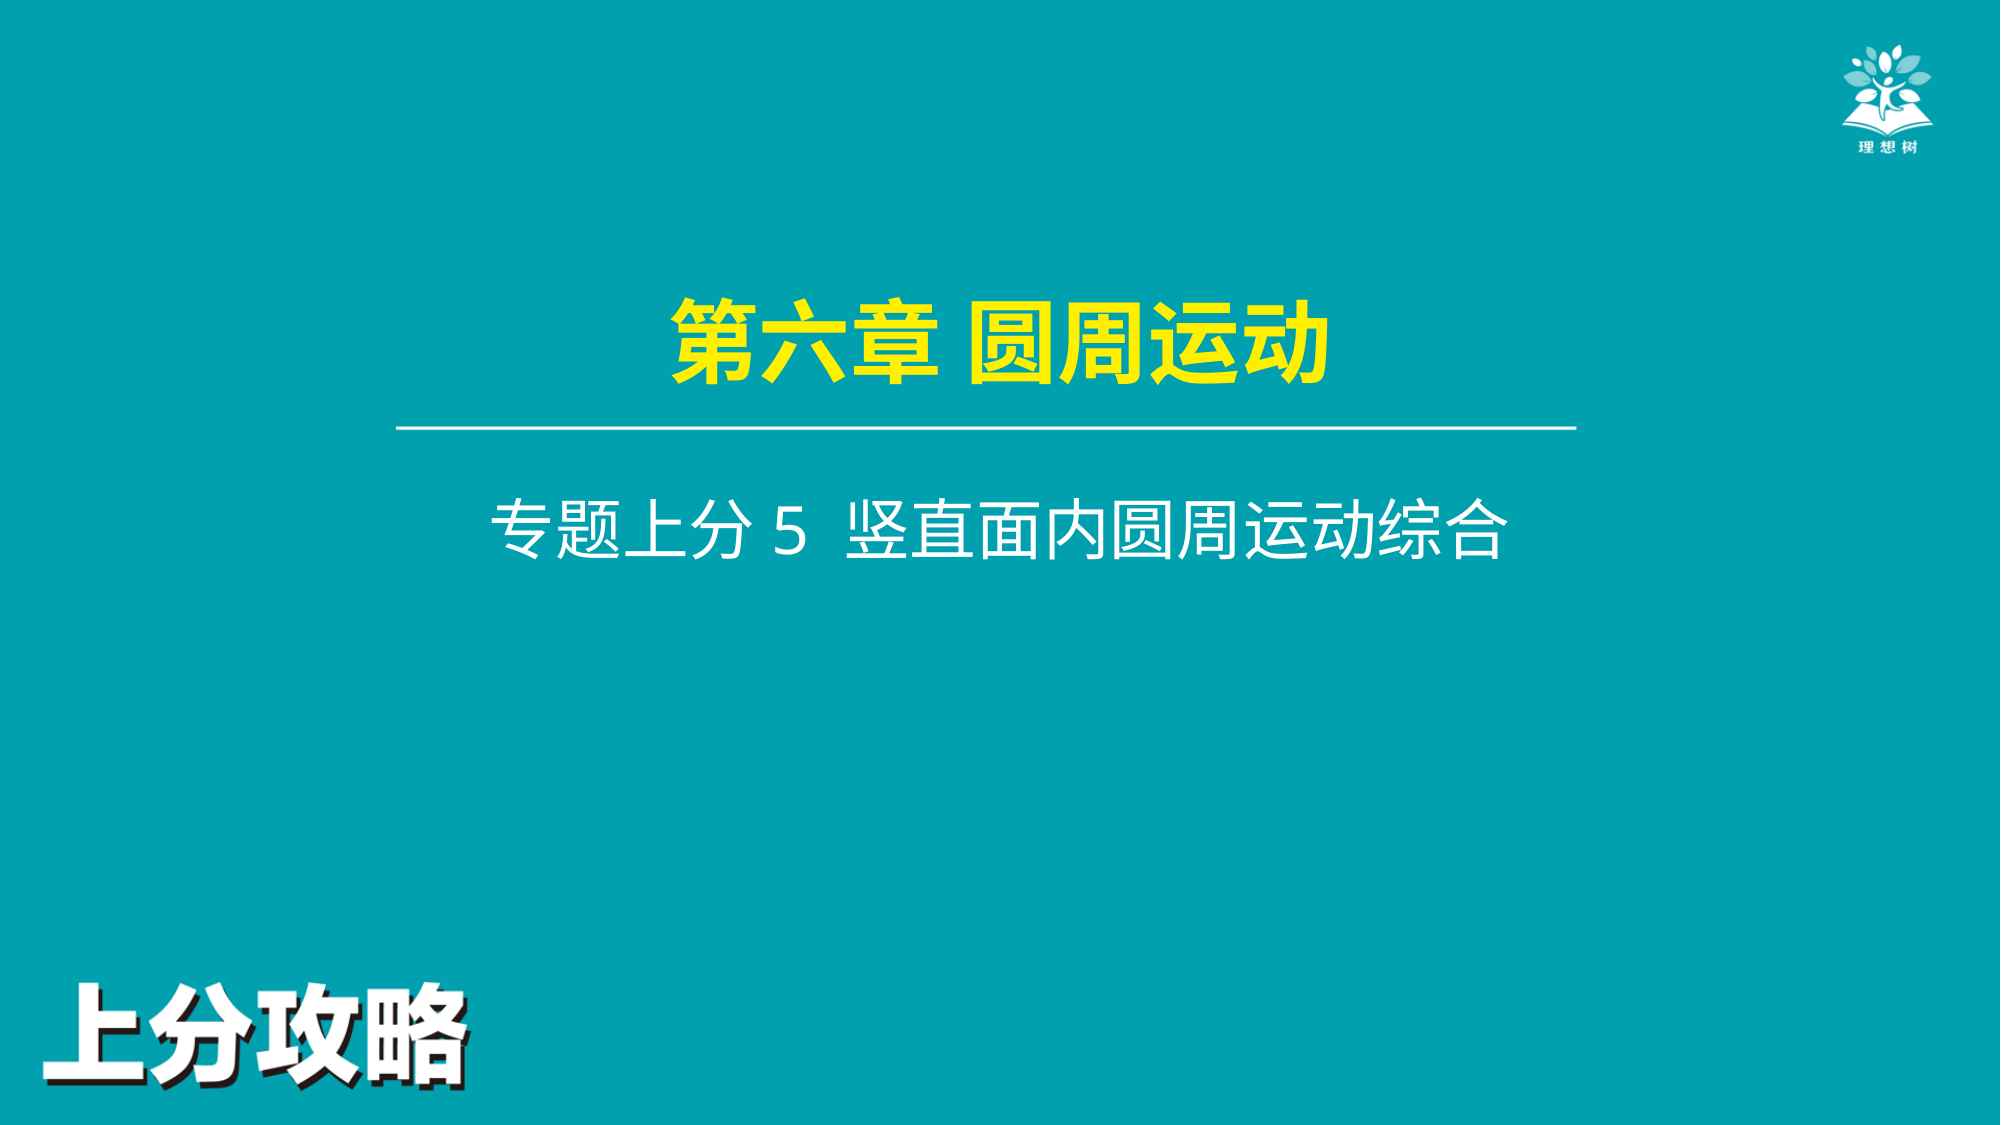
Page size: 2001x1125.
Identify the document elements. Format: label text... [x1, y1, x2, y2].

text_box 第六章 圆周运动 [0, 265, 2000, 413]
picture [0, 413, 2000, 472]
text_box 专题上分5 竖直面内圆周运动综合 [0, 472, 2000, 579]
picture [0, 579, 2000, 1125]
picture [0, 0, 2000, 265]
